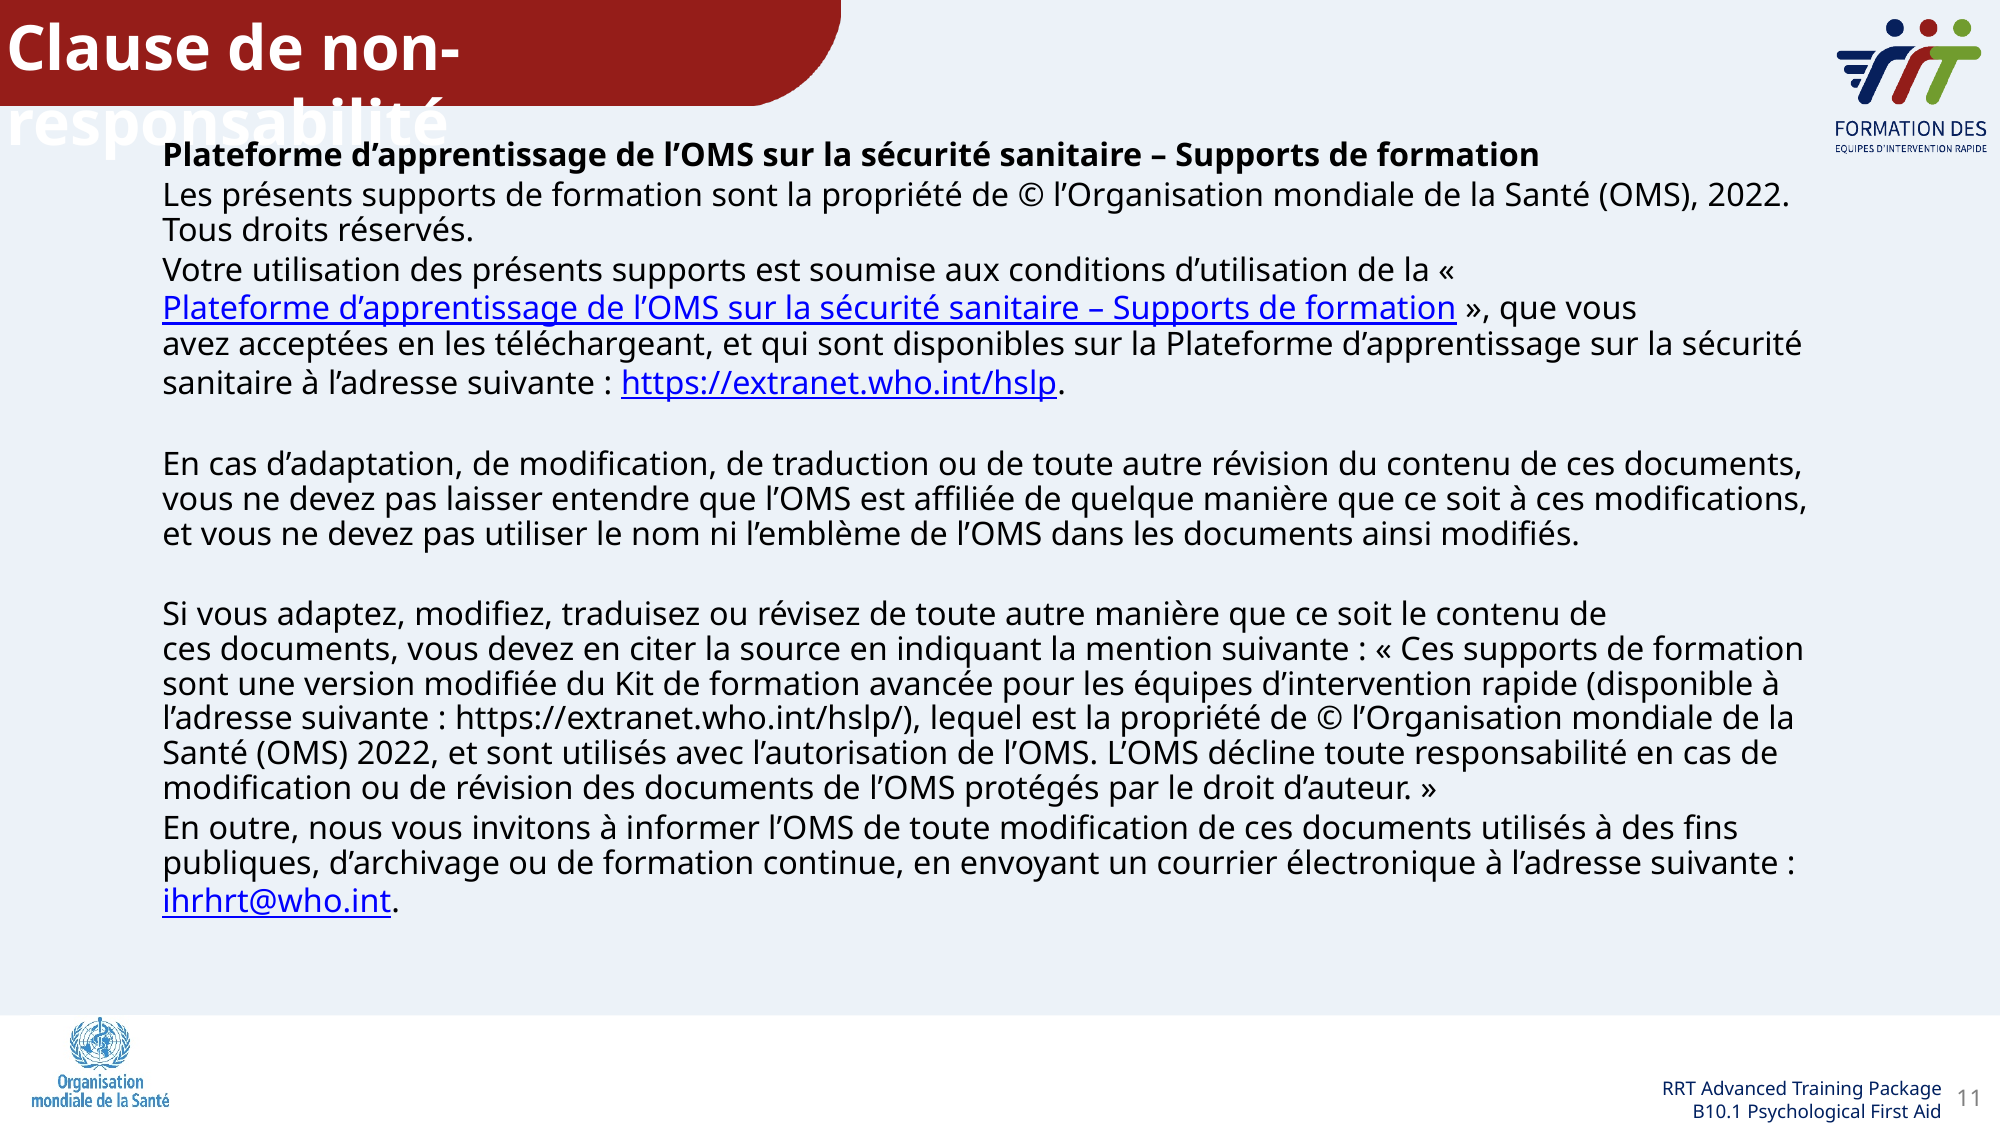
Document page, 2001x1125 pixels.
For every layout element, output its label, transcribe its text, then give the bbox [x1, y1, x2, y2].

list Plateforme d’apprentissage de l’OMS sur la sécurité sanitaire – Supports de formation​ Les présents supports de formation sont la propriété de © l’Organisation mondiale de la Santé (OMS), 2022. Tous droits réservés.​ Votre utilisation des présents supports est soumise aux conditions d’utilisation de la « Plateforme d’apprentissage de l’OMS sur la sécurité sanitaire – Supports de formation », que vous avez acceptées en les téléchargeant, et qui sont disponibles sur la Plateforme d’apprentissage sur la sécurité sanitaire à l’adresse suivante : https://extranet.who.int/hslp. ​ ​ En cas d’adaptation, de modification, de traduction ou de toute autre révision du contenu de ces documents, vous ne devez pas laisser entendre que l’OMS est affiliée de quelque manière que ce soit à ces modifications, et vous ne devez pas utiliser le nom ni l’emblème de l’OMS dans les documents ainsi modifiés. ​ ​ Si vous adaptez, modifiez, traduisez ou révisez de toute autre manière que ce soit le contenu de ces documents, vous devez en citer la source en indiquant la mention suivante : « Ces supports de formation sont une version modifiée du Kit de formation avancée pour les équipes d’intervention rapide (disponible à l’adresse suivante : https://extranet.who.int/hslp/), lequel est la propriété de © l’Organisation mondiale de la Santé (OMS) 2022, et sont utilisés avec l’autorisation de l’OMS. L’OMS décline toute responsabilité en cas de modification ou de révision des documents de l’OMS protégés par le droit d’auteur. » ​ En outre, nous vous invitons à informer l’OMS de toute modification de ces documents utilisés à des fins publiques, d’archivage ou de formation continue, en envoyant un courrier électronique à l’adresse suivante : ihrhrt@who.int. [161, 137, 1811, 993]
picture [30, 1015, 170, 1108]
picture [1835, 18, 1987, 154]
picture [0, 0, 841, 106]
